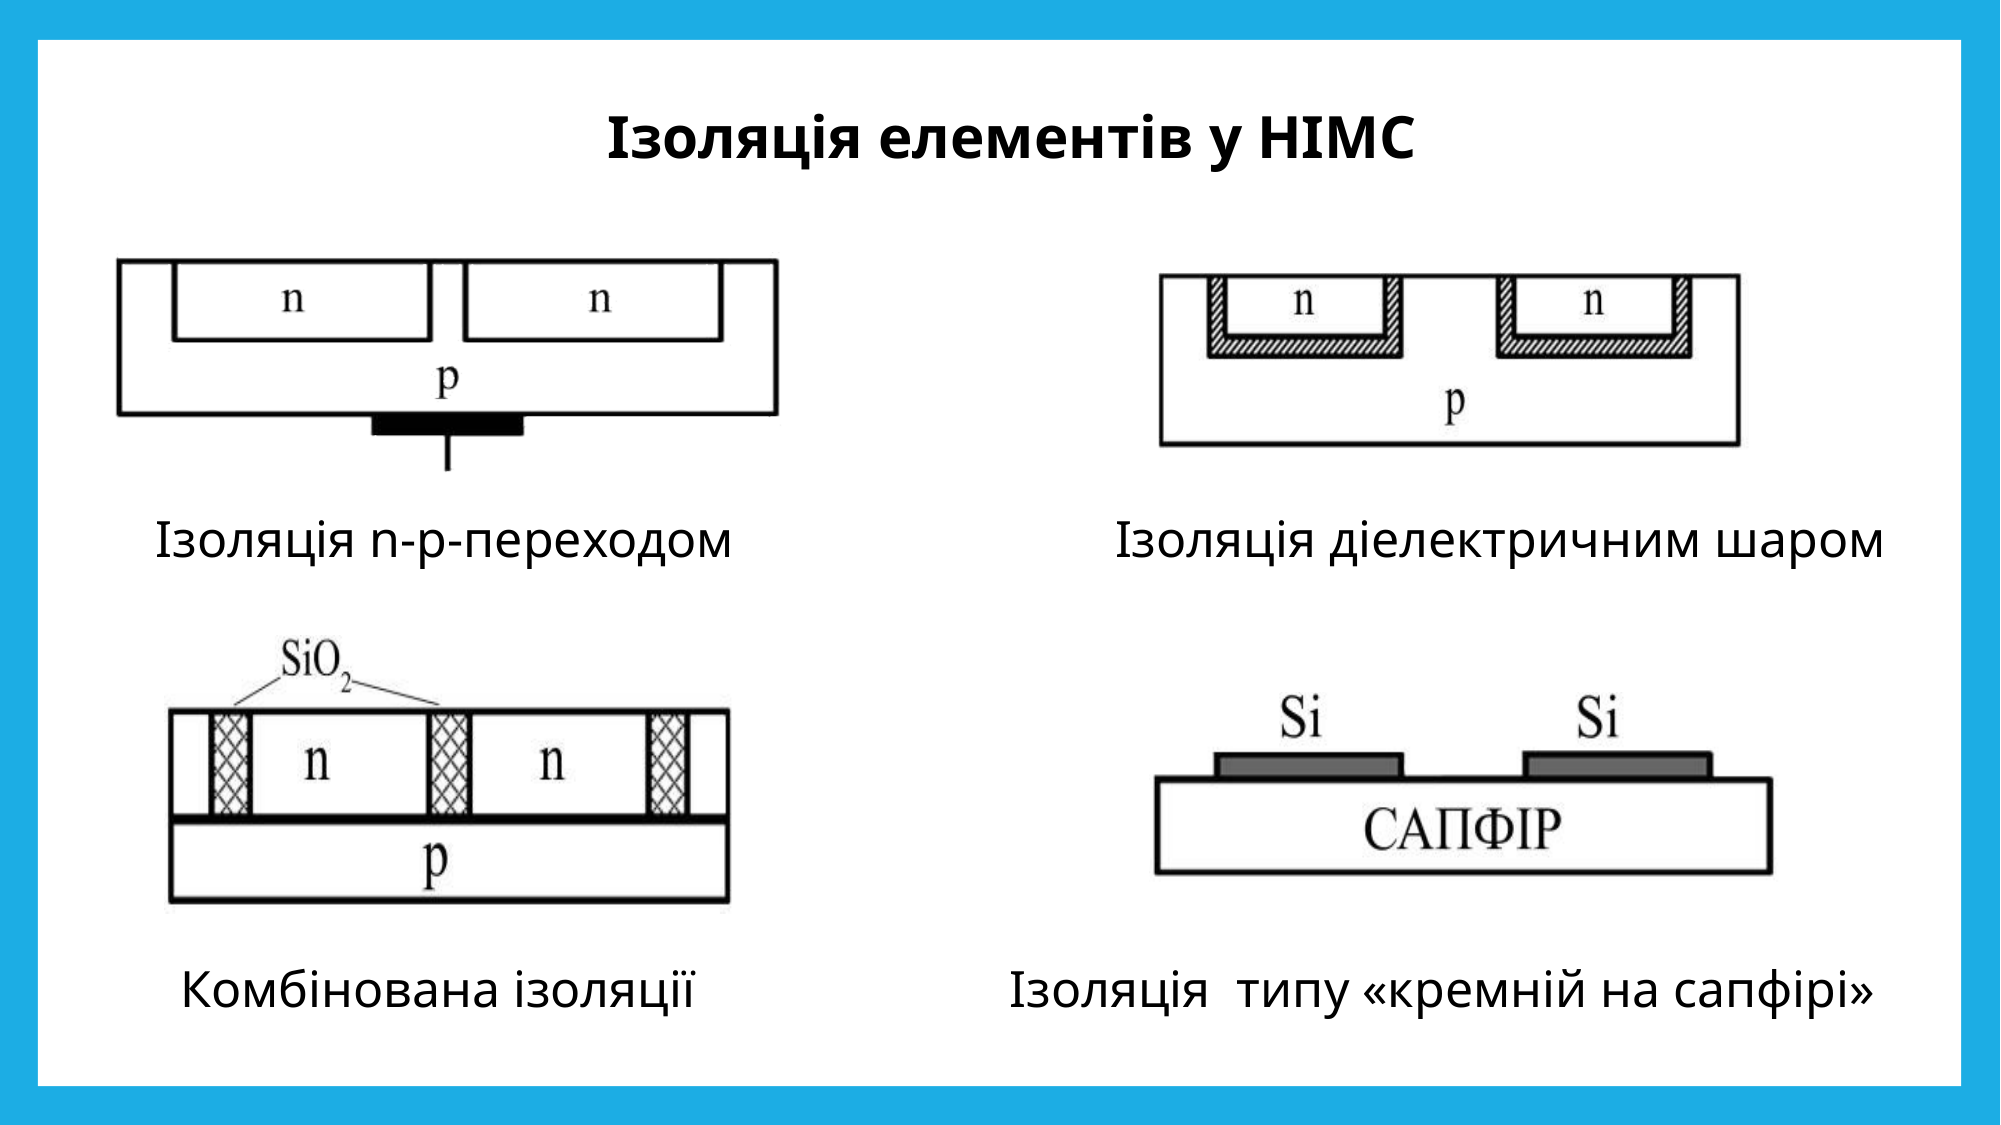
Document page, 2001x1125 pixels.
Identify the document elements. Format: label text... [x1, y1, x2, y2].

picture [1149, 692, 1781, 882]
picture [163, 634, 738, 914]
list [105, 252, 794, 478]
picture [1149, 271, 1750, 456]
title Ізоляція елементів у НІМС [187, 97, 1838, 253]
text_box Ізоляція типу «кремній на сапфірі» [928, 950, 1891, 1026]
text_box Комбінована ізоляції [134, 950, 711, 1026]
text_box Ізоляція n-p-переходом [74, 500, 750, 576]
text_box Ізоляція діелектричним шаром [1100, 500, 1901, 576]
